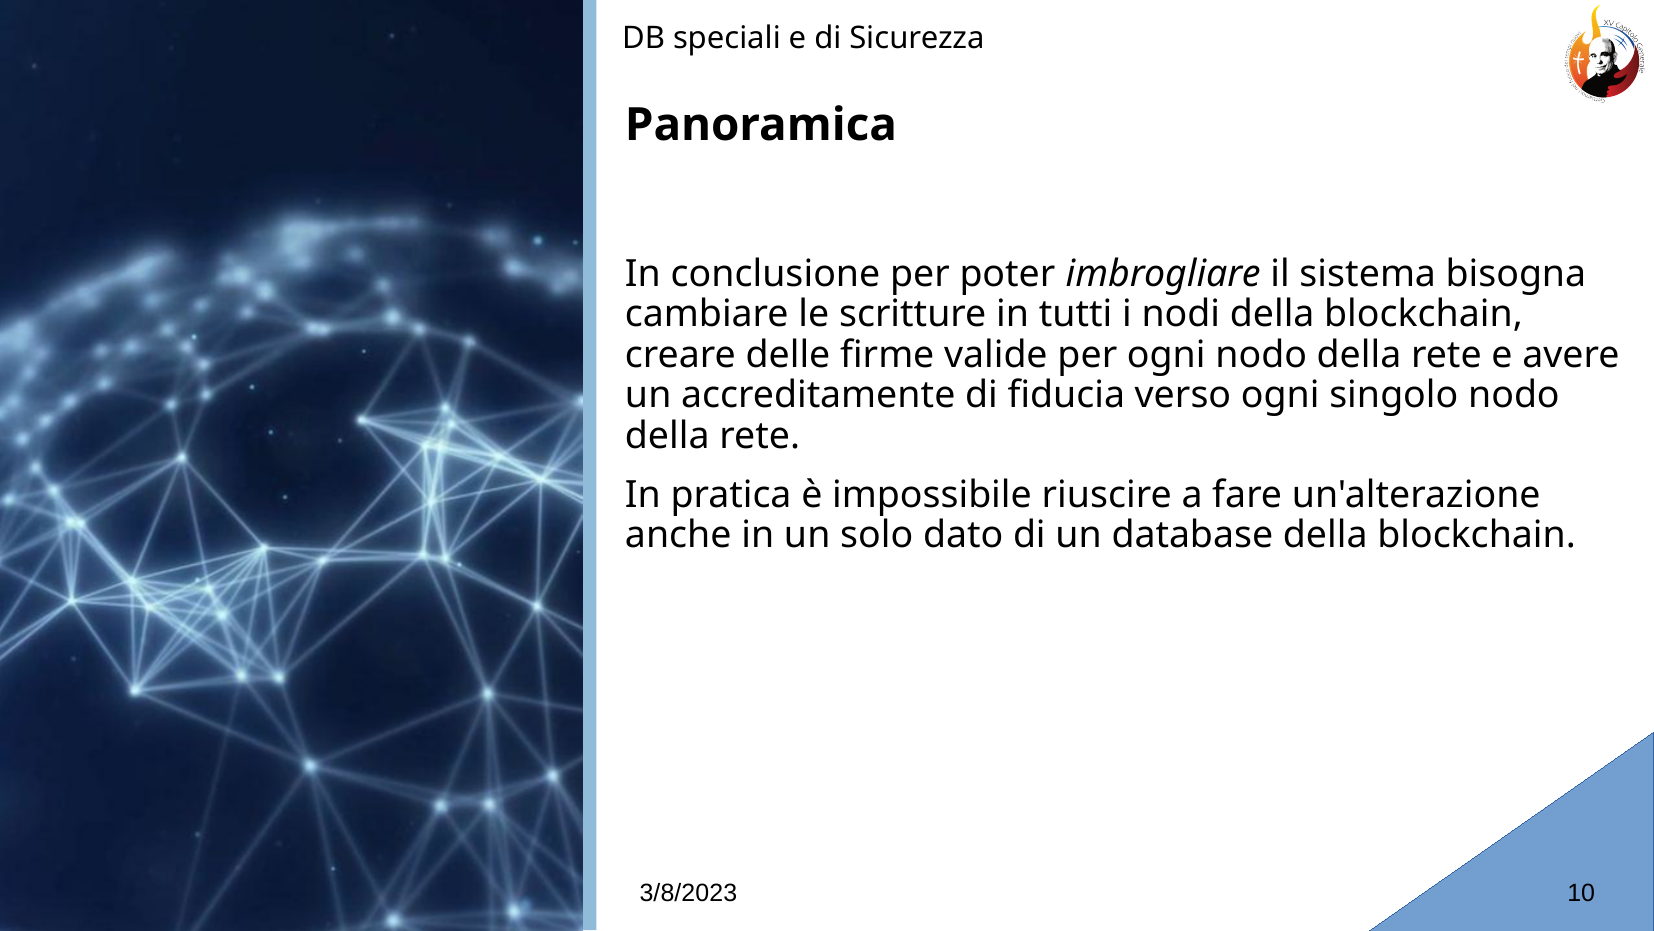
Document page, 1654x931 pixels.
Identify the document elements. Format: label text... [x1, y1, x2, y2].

text_box Panoramica [624, 94, 1621, 207]
list In conclusione per poter imbrogliare il sistema bisogna cambiare le scritture in tutti i nodi della blockchain, creare delle firme valide per ogni nodo della rete e avere un accreditamente di fiducia verso ogni singolo nodo della rete. In pratica è impossibile riuscire a fare un'alterazione anche in un solo dato di un database della blockchain. [624, 253, 1621, 771]
text_box DB speciali e di Sicurezza [607, 9, 1340, 63]
picture [1563, 4, 1646, 103]
picture [0, 0, 583, 931]
